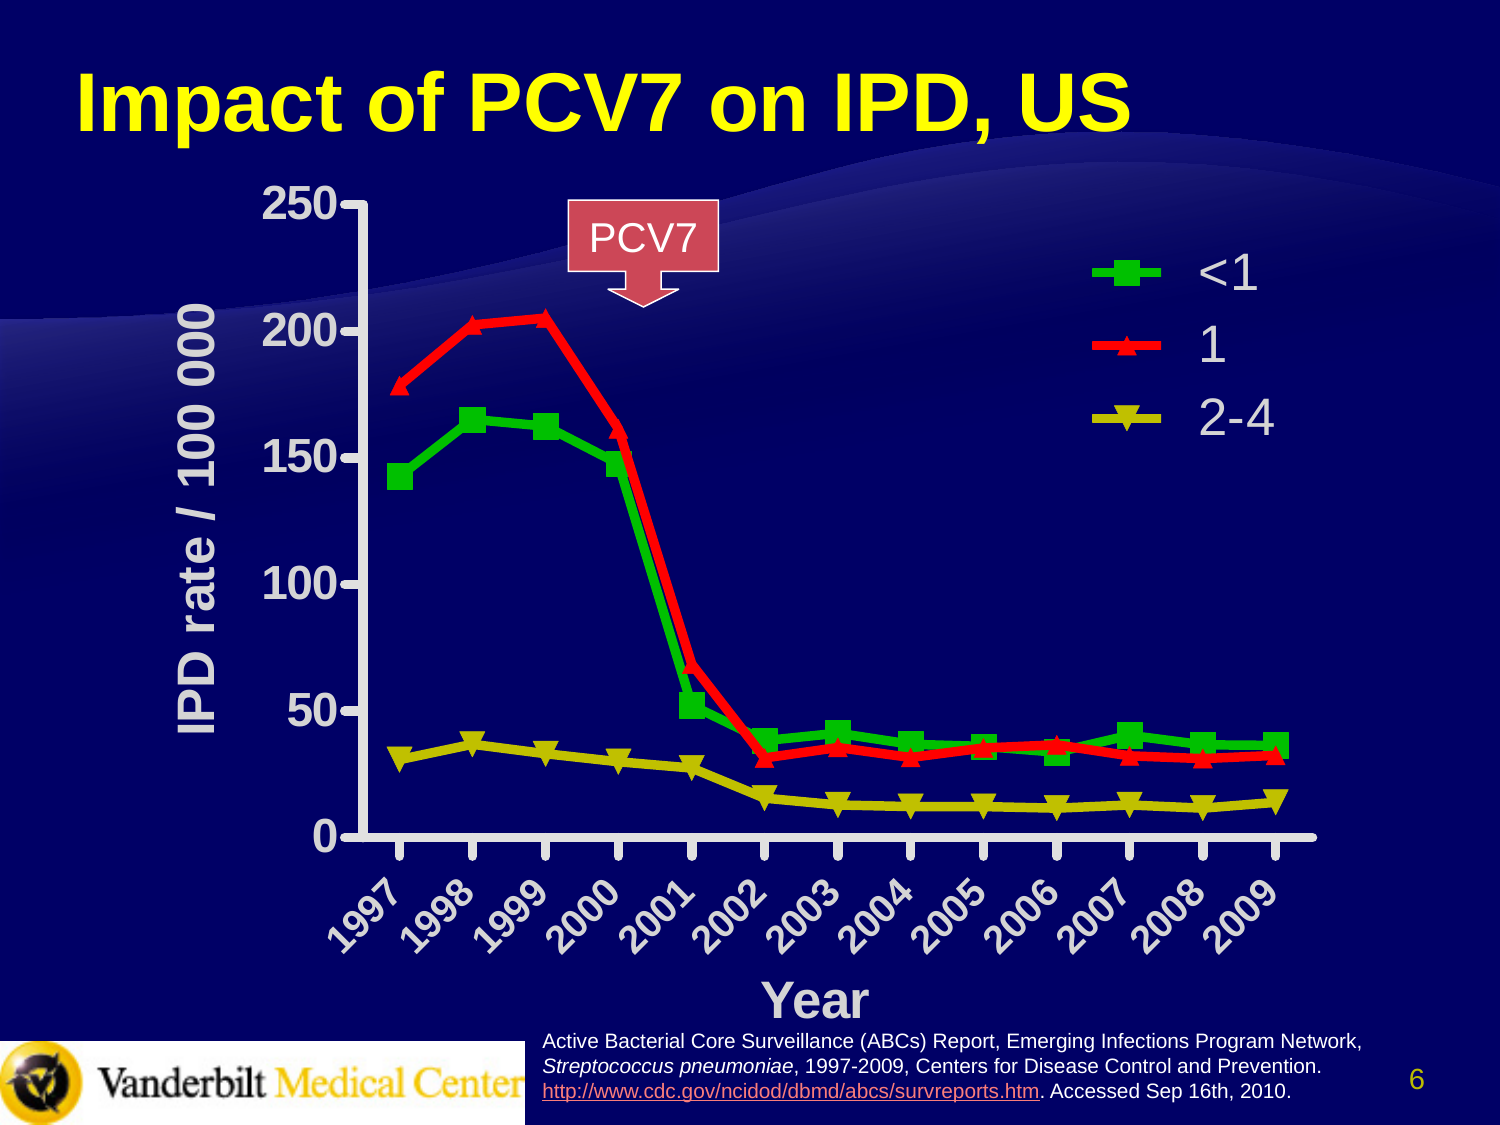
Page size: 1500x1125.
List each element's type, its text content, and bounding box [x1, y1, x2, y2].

picture [0, 1041, 474, 1125]
title Impact of PCV7 on IPD, US [75, 0, 1425, 250]
slide_number 6 [1337, 1042, 1425, 1103]
list Active Bacterial Core Surveillance (ABCs) Report, Emerging Infections Program Network, Streptococcus pneumoniae, 1997-2009, Centers for Disease Control and Prevention. http://www.cdc.gov/ncidod/dbmd/abcs/survreports.htm. Accessed Sep 16th, 2010. [474, 1019, 1500, 1125]
text_box [99, 99, 1351, 1093]
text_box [122, 115, 1345, 1075]
